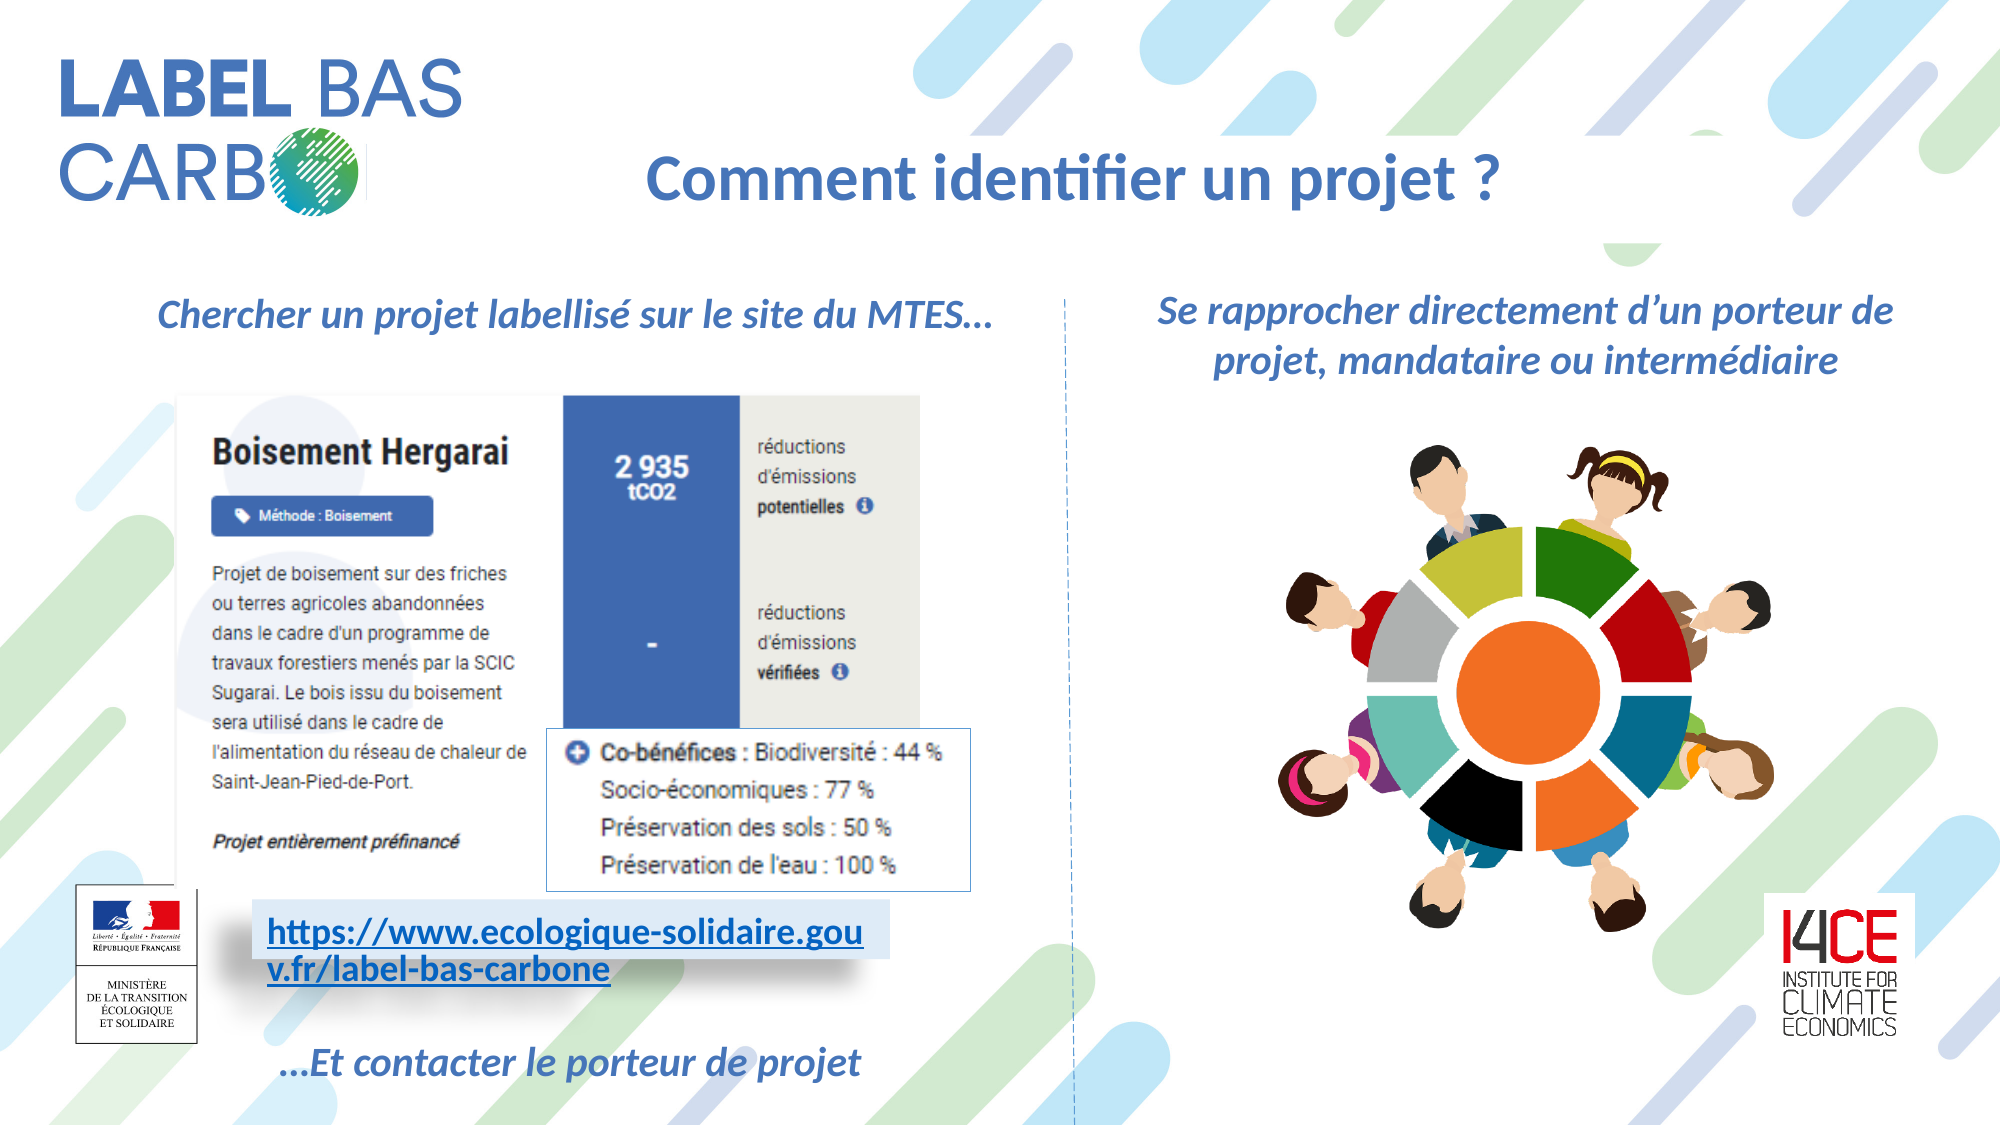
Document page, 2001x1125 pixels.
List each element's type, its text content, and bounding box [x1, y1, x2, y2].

text_box …Et contacter le porteur de projet [265, 1027, 887, 1093]
picture [0, 0, 2000, 1125]
text_box Chercher un projet labellisé sur le site du MTES… [142, 279, 1009, 344]
text_box Se rapprocher directement d’un porteur de projet, mandataire ou intermédiaire [1133, 275, 1919, 390]
text_box https://www.ecologique-solidaire.gouv.fr/label-bas-carbone [252, 899, 890, 960]
subtitle Comment identifier un projet ? [366, 135, 1783, 244]
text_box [1064, 299, 1075, 1125]
